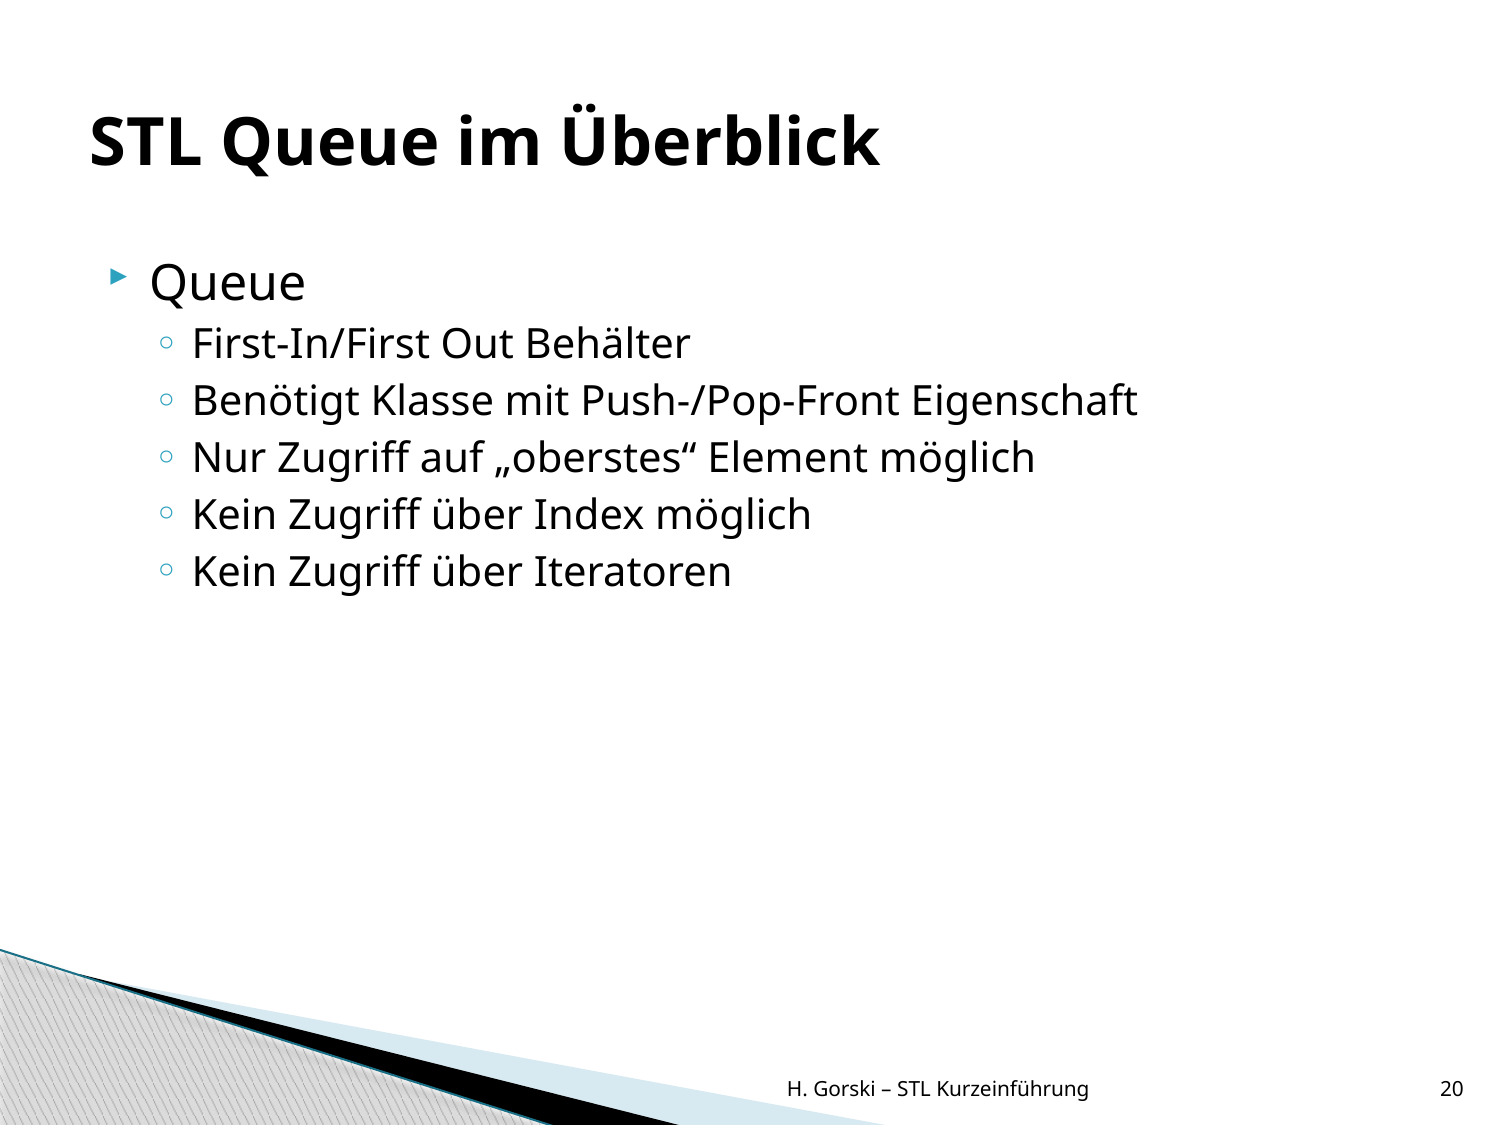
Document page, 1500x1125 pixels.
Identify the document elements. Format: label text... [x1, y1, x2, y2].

slide_number 20 [1418, 1051, 1479, 1112]
list Queue First-In/First Out Behälter Benötigt Klasse mit Push-/Pop-Front Eigenschaft Nur Zugriff auf „oberstes“ Element möglich Kein Zugriff über Index möglich Kein Zugriff über Iteratoren [75, 243, 1425, 986]
title STL Queue im Überblick [75, 45, 1425, 233]
footer H. Gorski – STL Kurzeinführung [718, 1051, 1105, 1112]
